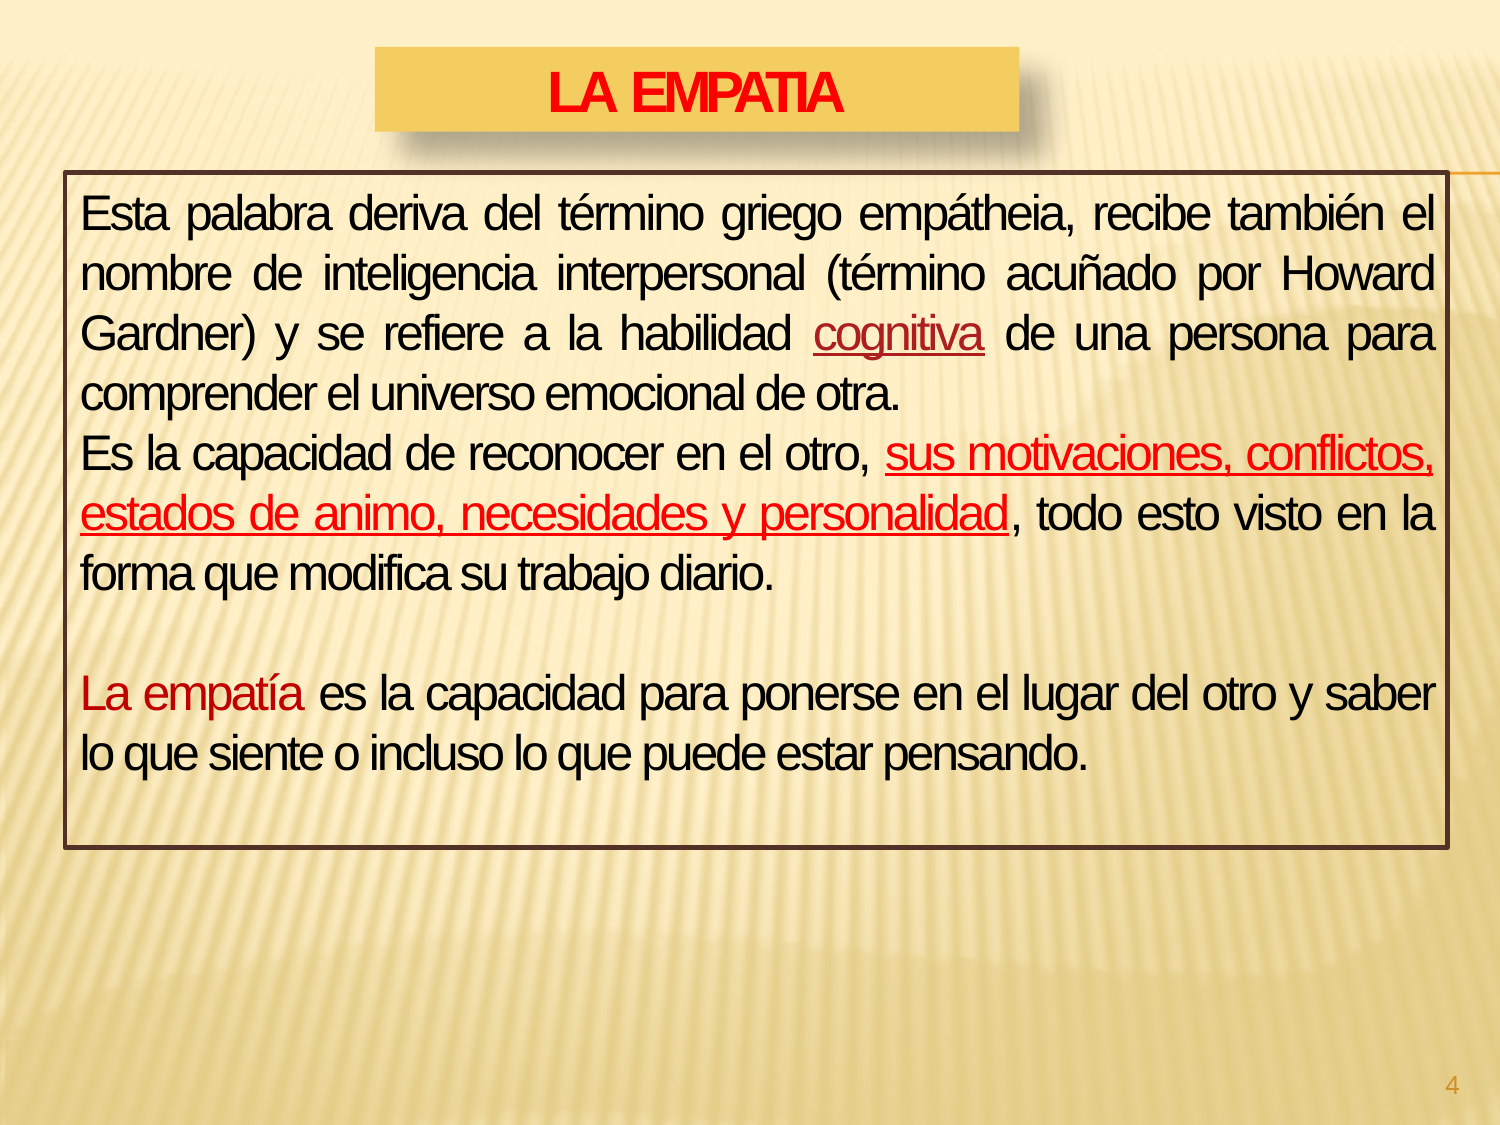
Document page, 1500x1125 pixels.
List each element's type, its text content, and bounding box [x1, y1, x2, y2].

text_box Esta palabra deriva del término griego empátheia, recibe también el nombre de inteligencia interpersonal (término acuñado por Howard Gardner) y se refiere a la habilidad cognitiva de una persona para comprender el universo emocional de otra. Es la capacidad de reconocer en el otro, sus motivaciones, conflictos, estados de animo, necesidades y personalidad, todo esto visto en la forma que modifica su trabajo diario. La empatía es la capacidad para ponerse en el lugar del otro y saber lo que siente o incluso lo que puede estar pensando. [64, 172, 1448, 848]
text_box LA EMPATIA [373, 45, 1022, 134]
slide_number 4 [1350, 1061, 1475, 1103]
